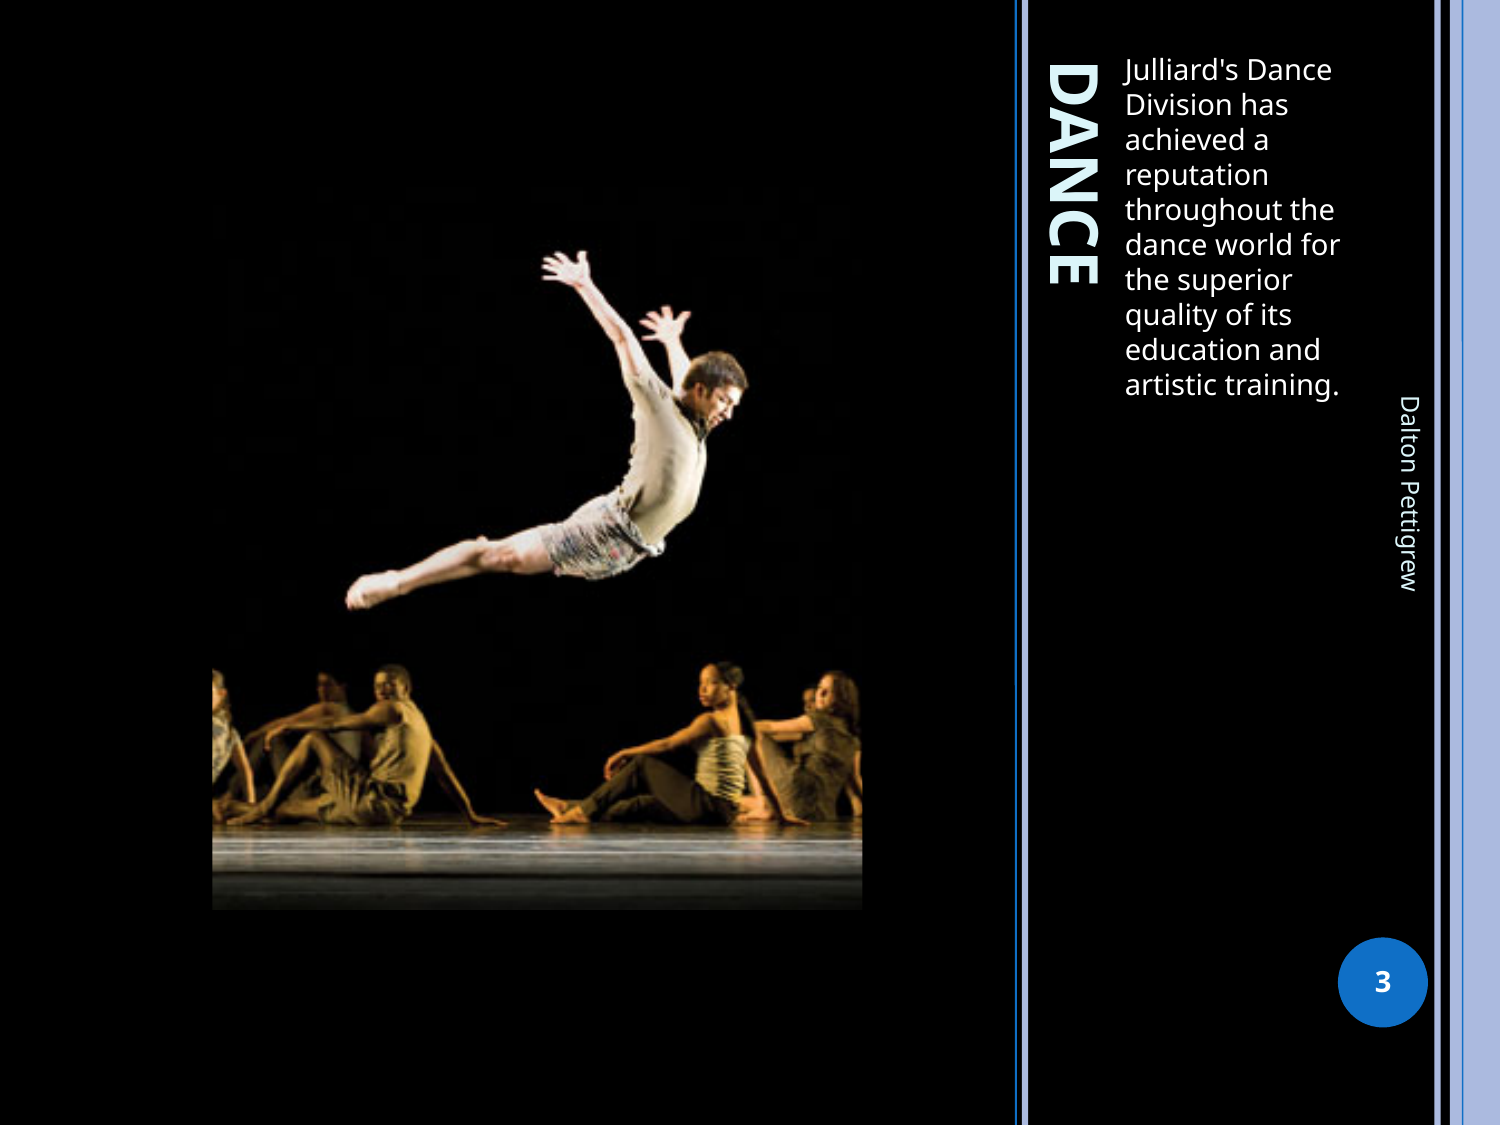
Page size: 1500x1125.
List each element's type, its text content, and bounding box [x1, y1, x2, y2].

list Julliard's Dance Division has achieved a reputation throughout the dance world for the superior quality of its education and artistic training. [1109, 43, 1360, 857]
slide_number 3 [1333, 940, 1434, 1027]
title DANCE [1029, 45, 1105, 1080]
footer Dalton Pettigrew [1379, 380, 1440, 906]
picture [211, 186, 863, 911]
